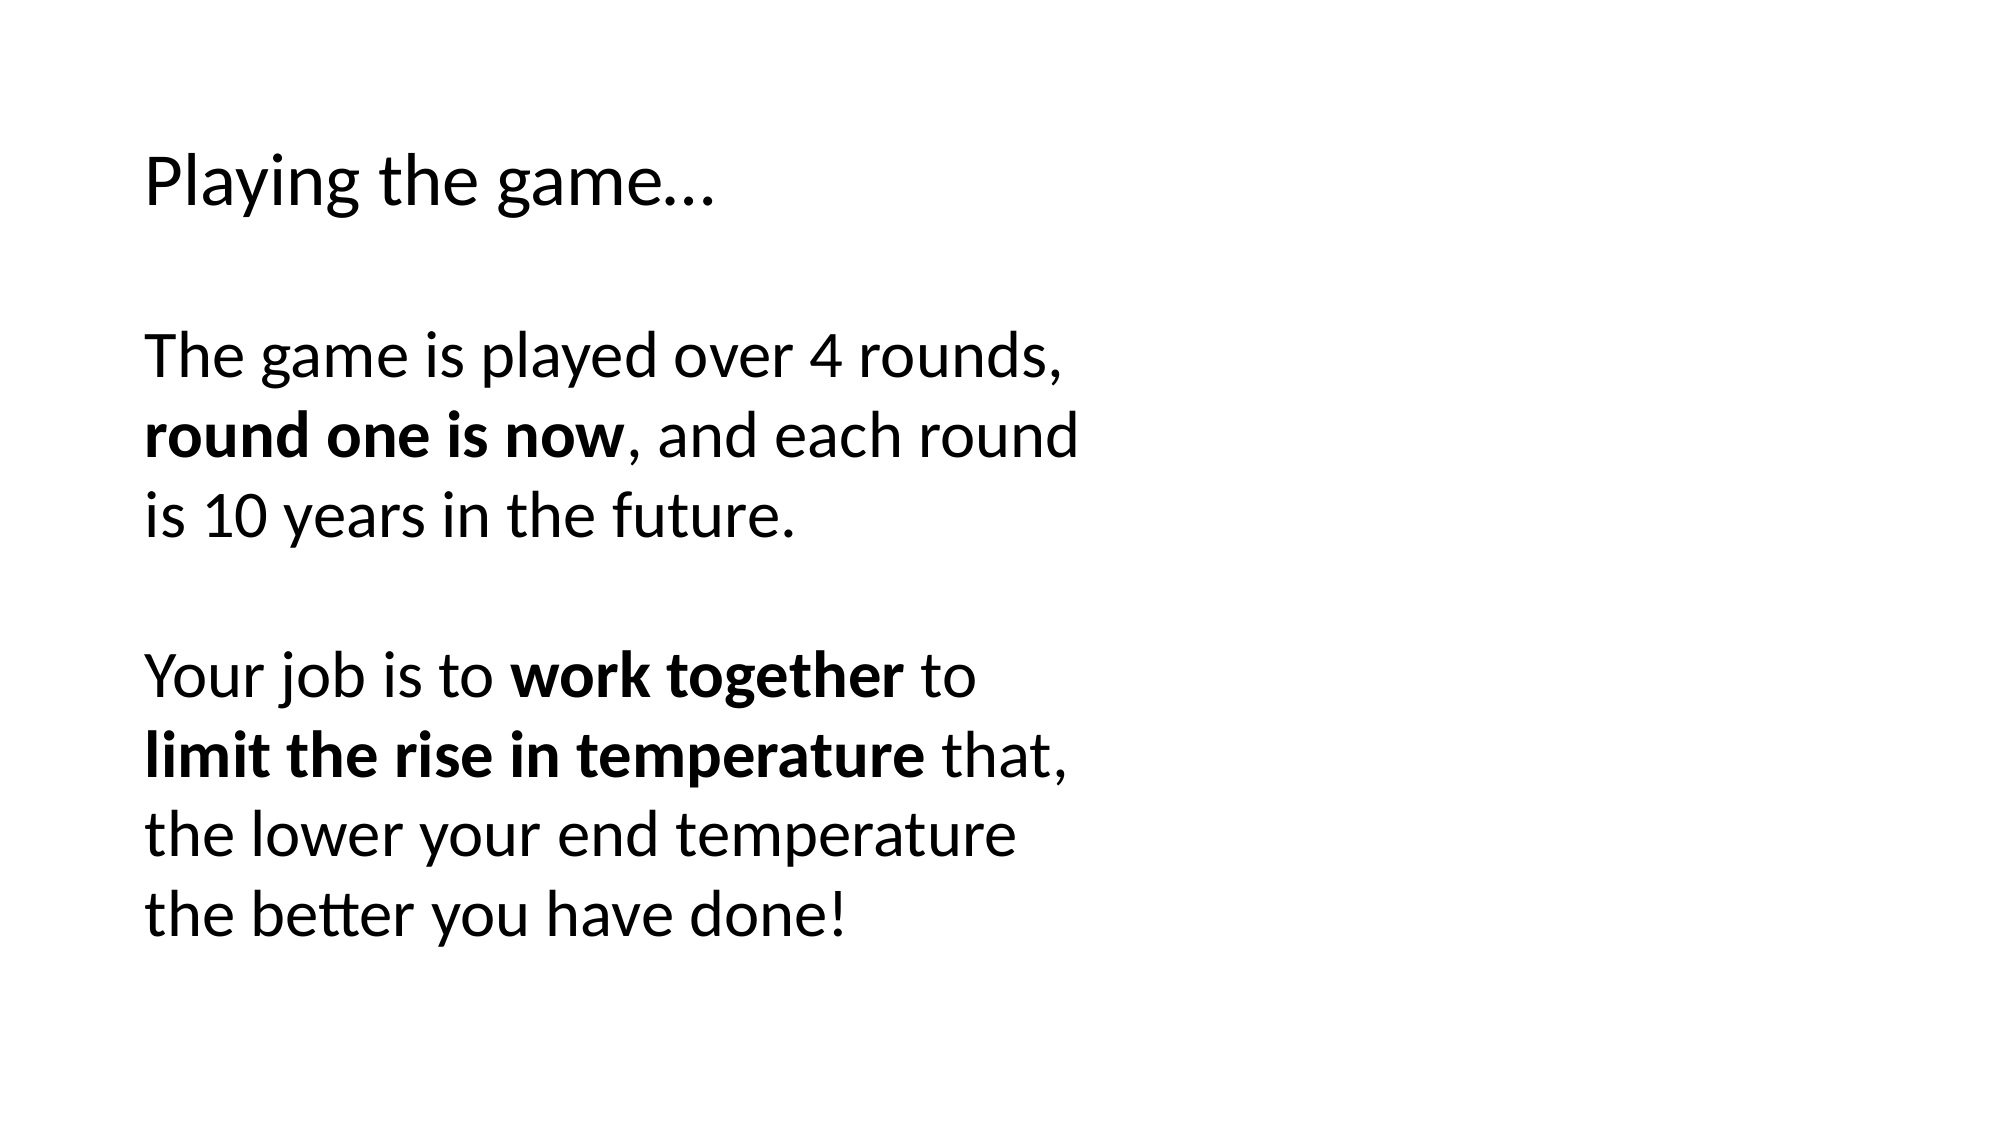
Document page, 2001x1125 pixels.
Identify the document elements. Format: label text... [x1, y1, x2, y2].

text_box Playing the game… The game is played over 4 rounds, round one is now, and each round is 10 years in the future. Your job is to work together to limit the rise in temperature that, the lower your end temperature the better you have done! [130, 123, 1118, 958]
